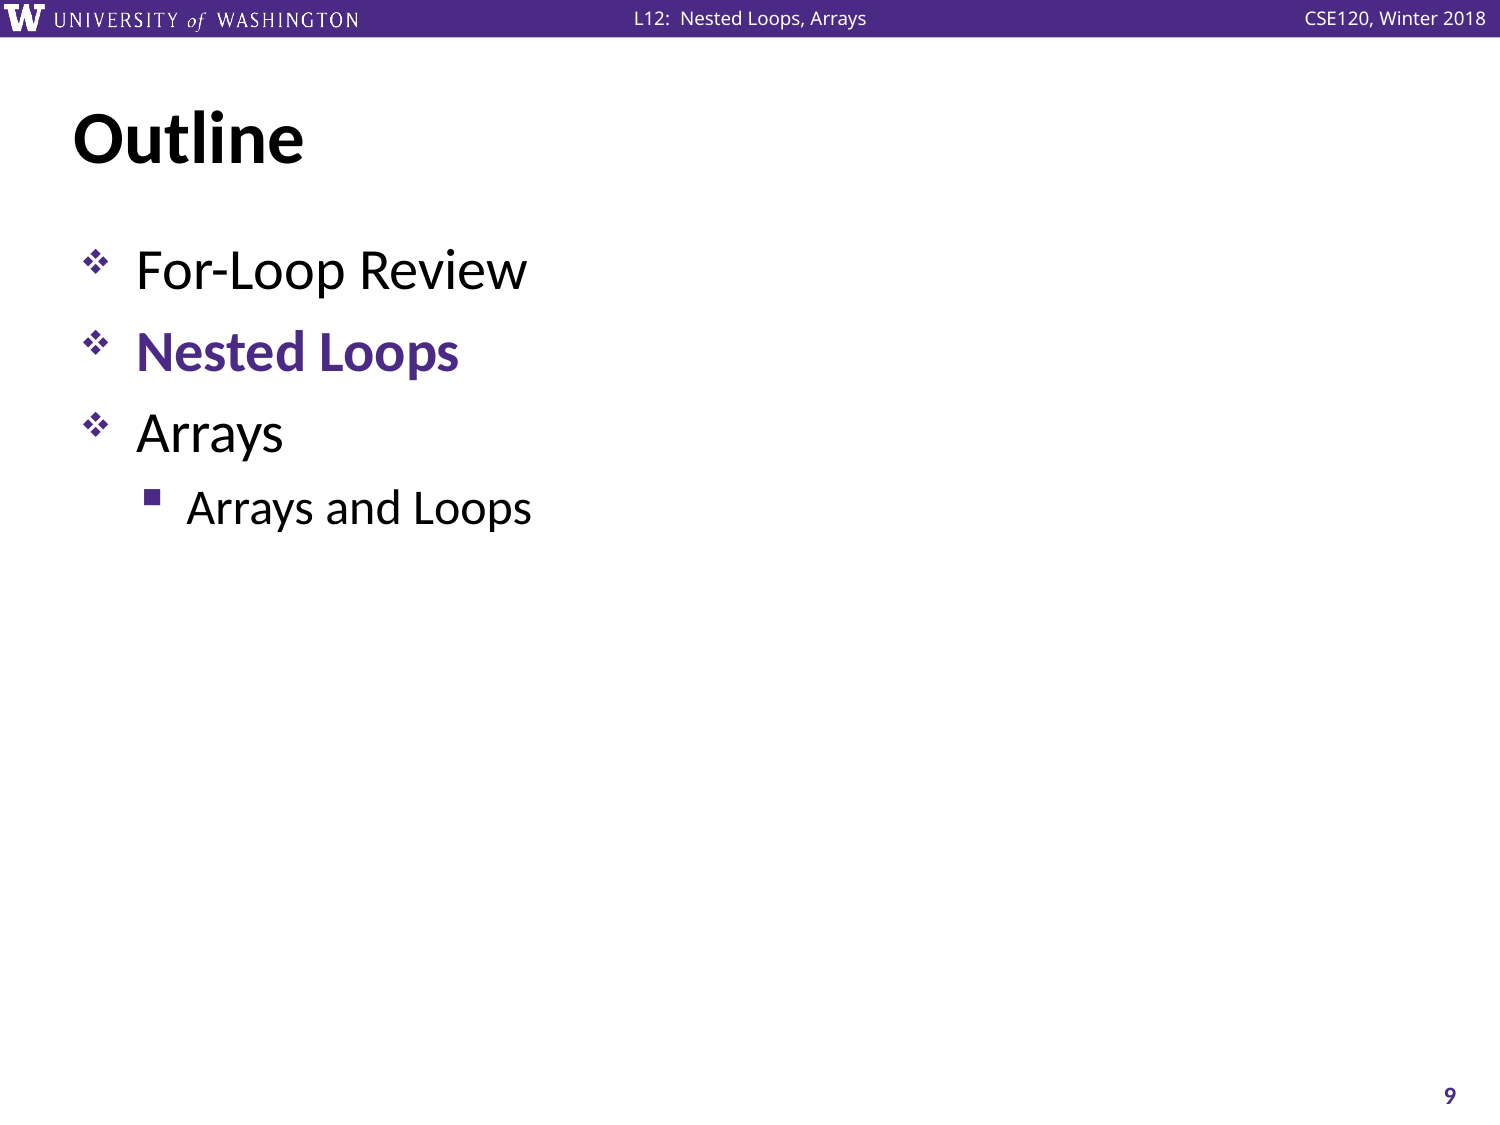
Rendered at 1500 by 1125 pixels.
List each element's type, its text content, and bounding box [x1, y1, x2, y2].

list For-Loop Review Nested Loops Arrays Arrays and Loops [64, 223, 1438, 1040]
slide_number 9 [1400, 1065, 1500, 1125]
title Outline [58, 71, 1438, 197]
picture [4, 4, 358, 32]
